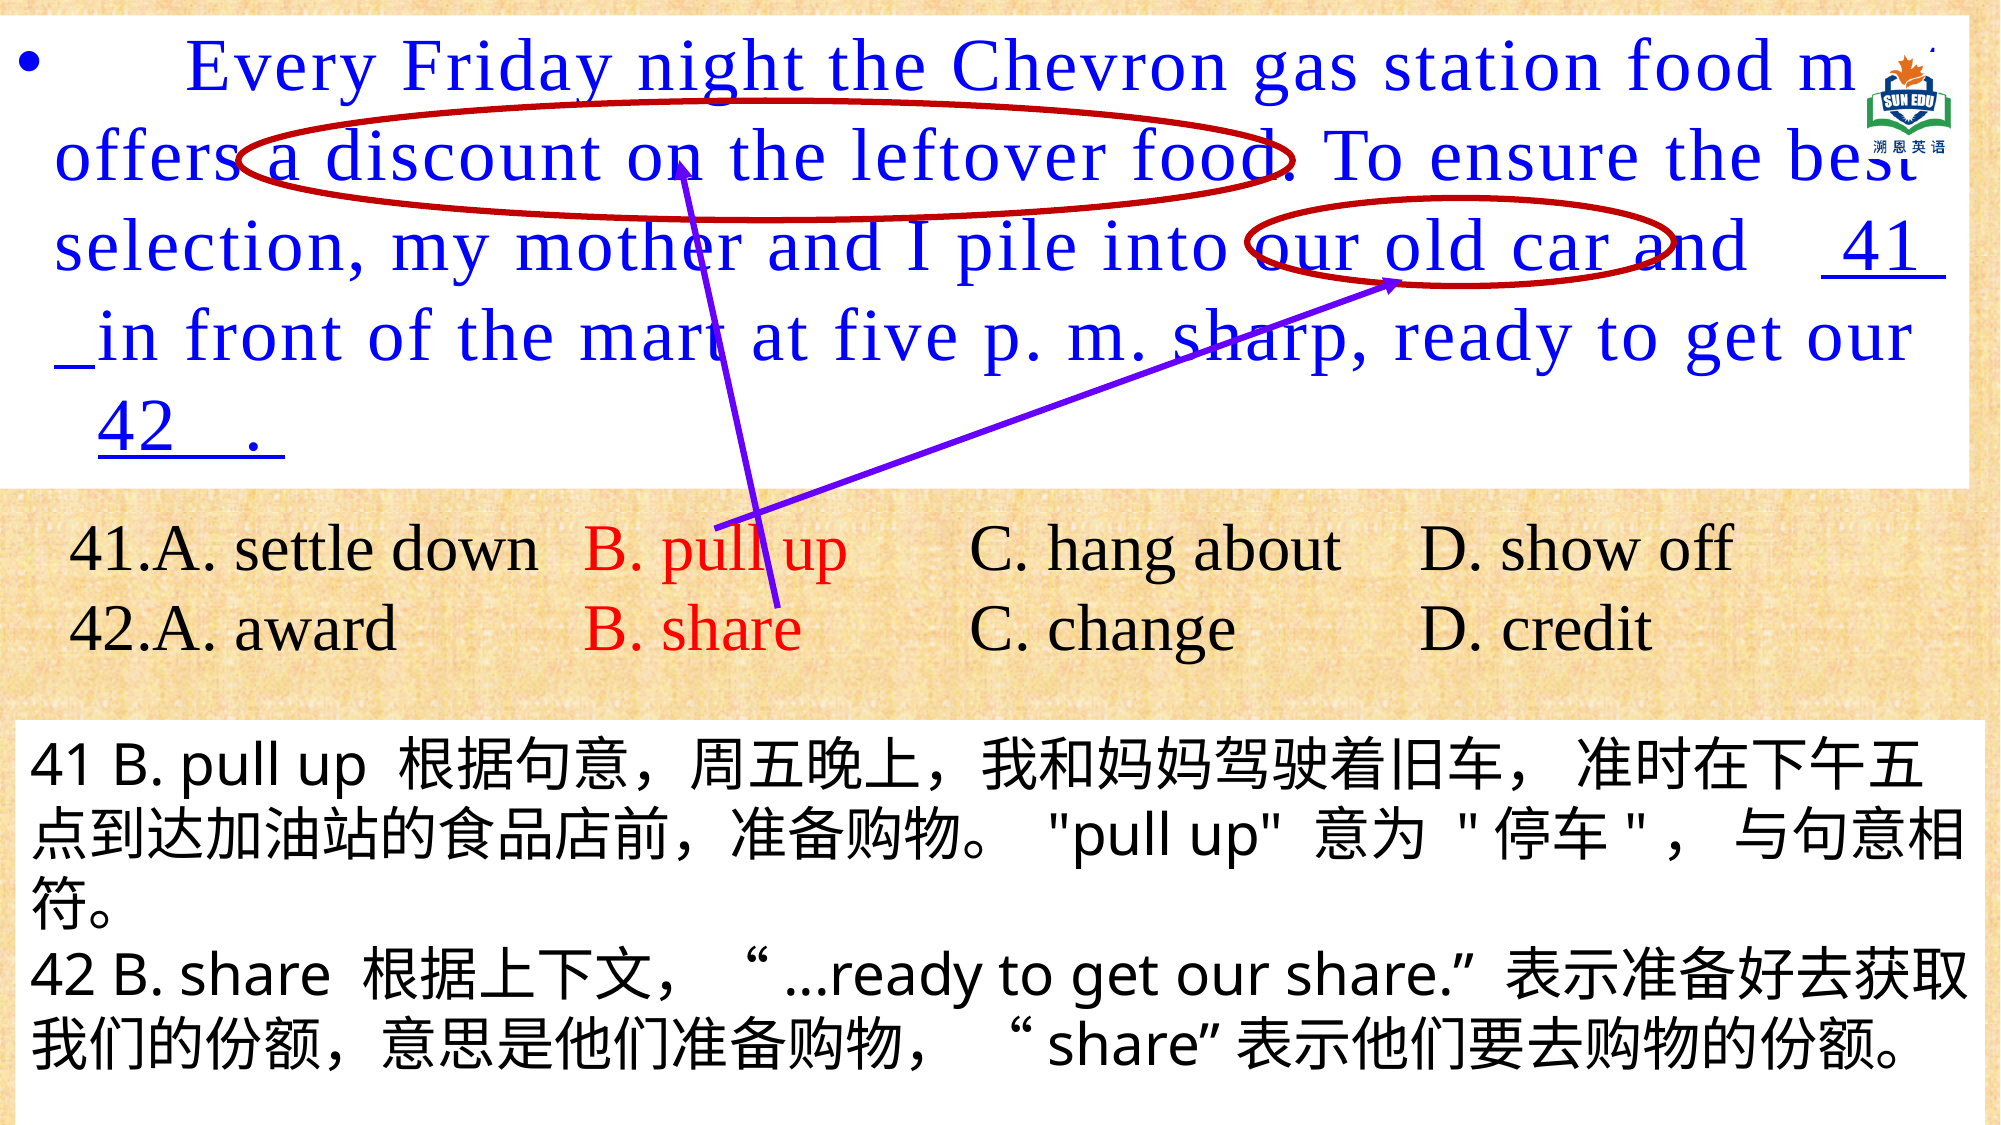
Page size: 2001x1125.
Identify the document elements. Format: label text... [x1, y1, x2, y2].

picture [0, 0, 2001, 1125]
text_box 41.A. settle down B. pull up C. hang about D. show off 42.A. award B. share C. change D. credit [54, 496, 1955, 671]
text_box [676, 160, 778, 609]
picture [1859, 52, 1960, 159]
picture [752, 489, 821, 496]
text_box 41 B. pull up 根据句意，周五晚上，我和妈妈驾驶着旧车， 准时在下午五点到达加油站的食品店前，准备购物。 "pull up" 意为 "停车"， 与句意相符。 42 B. share 根据上下文，“...ready to get our share.” 表示准备好去获取我们的份额，意思是他们准备购物， “share”表示他们要去购物的份额。 [15, 720, 1985, 1125]
text_box [804, 278, 1403, 496]
text_box [1247, 197, 1674, 287]
text_box Every Friday night the Chevron gas station food mart offers a discount on the leftover food. To ensure the best selection, my mother and I pile into our old car and 41 in front of the mart at five p. m. sharp, ready to get our 42 . [0, 15, 1970, 489]
text_box [238, 100, 1293, 221]
